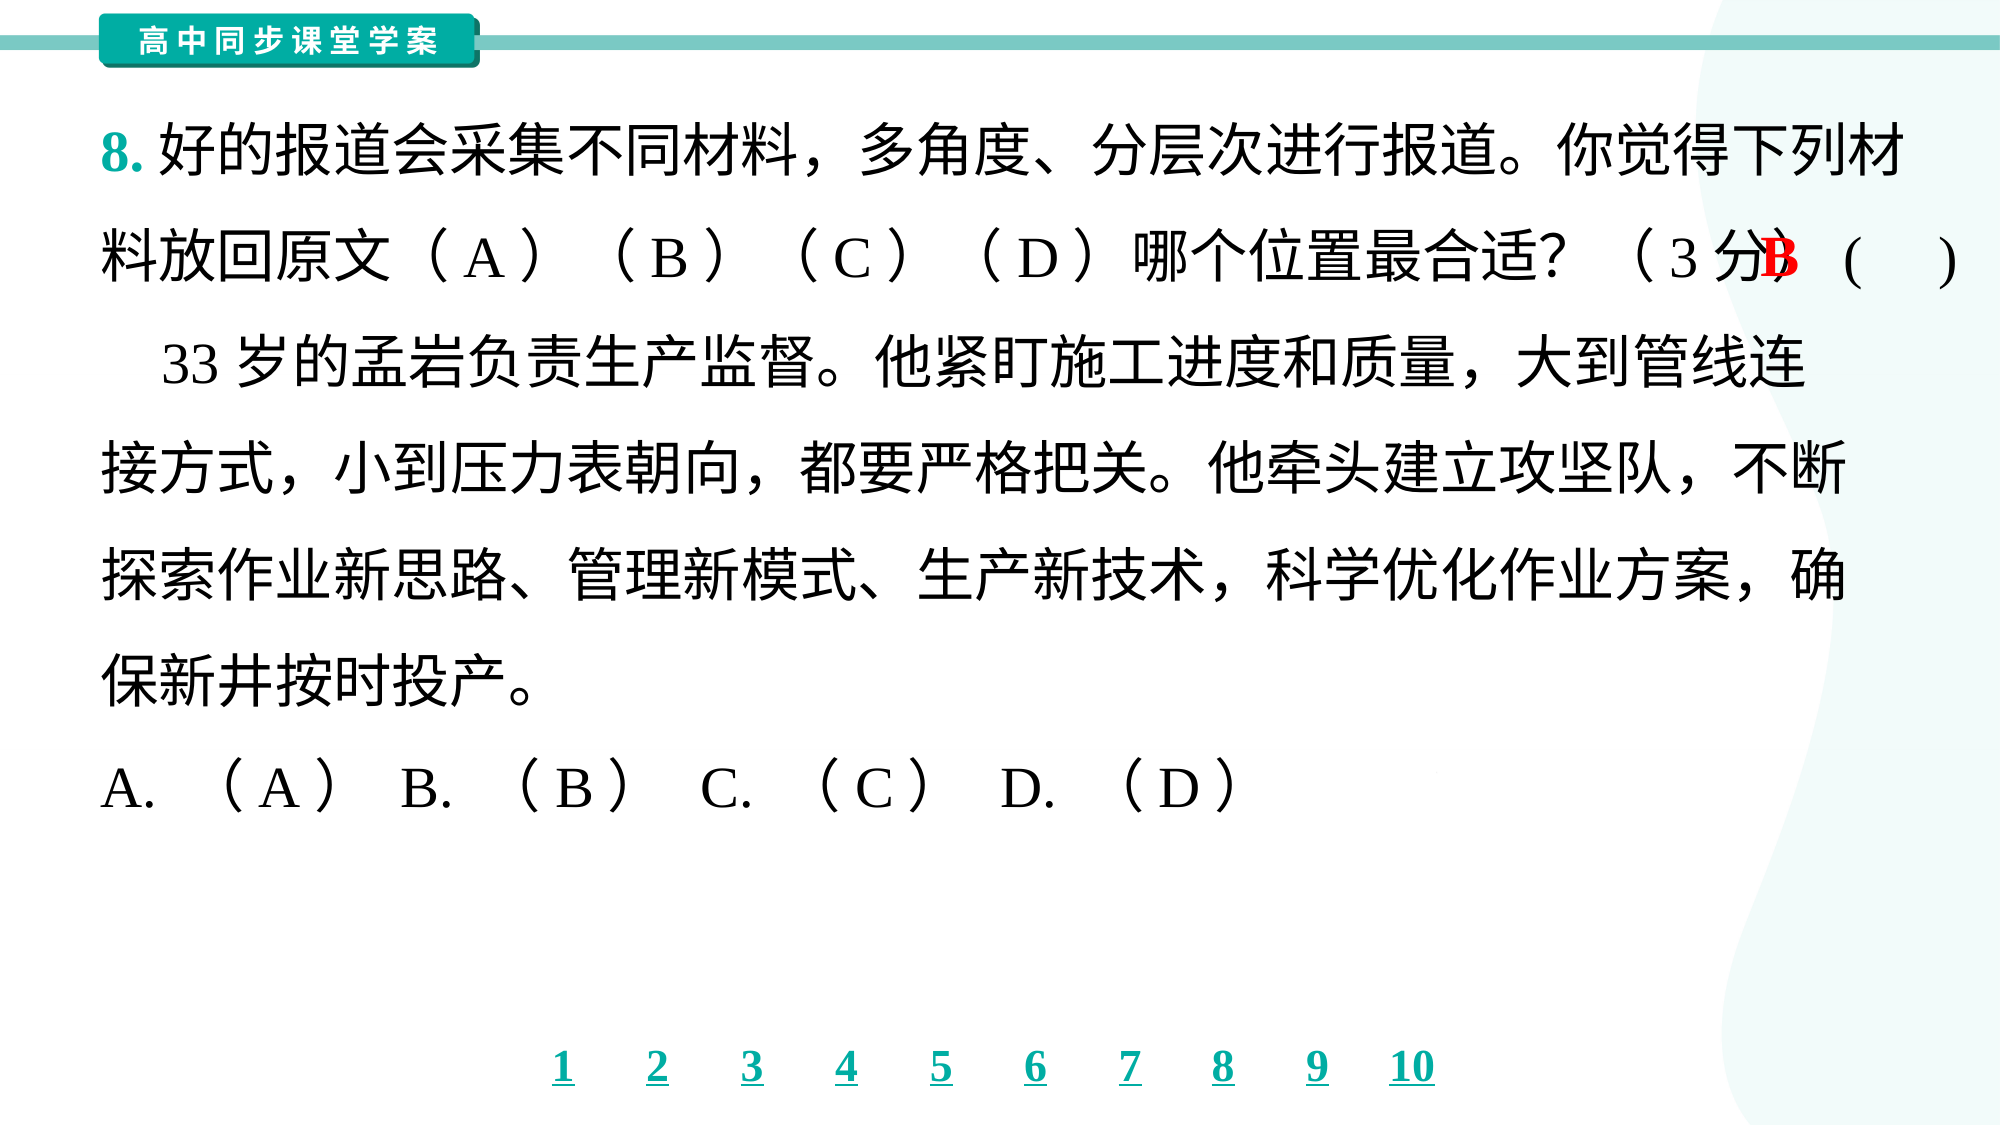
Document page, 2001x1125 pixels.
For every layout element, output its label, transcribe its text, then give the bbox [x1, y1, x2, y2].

text_box 8.好的报道会采集不同材料，多角度、分层次进行报道。你觉得下列材 料放回原文（A）（B）（C）（D）哪个位置最合适？（3分）( ) 33岁的孟岩负责生产监督。他紧盯施工进度和质量，大到管线连 接方式，小到压力表朝向，都要严格把关。他牵头建立攻坚队，不断 探索作业新思路、管理新模式、生产新技术，科学优化作业方案，确 保新井按时投产。 [100, 76, 1899, 715]
picture [0, 0, 2000, 1125]
text_box A. （A） B. （B） C. （C） D. （D） [100, 717, 1899, 820]
text_box B [1739, 184, 1821, 289]
